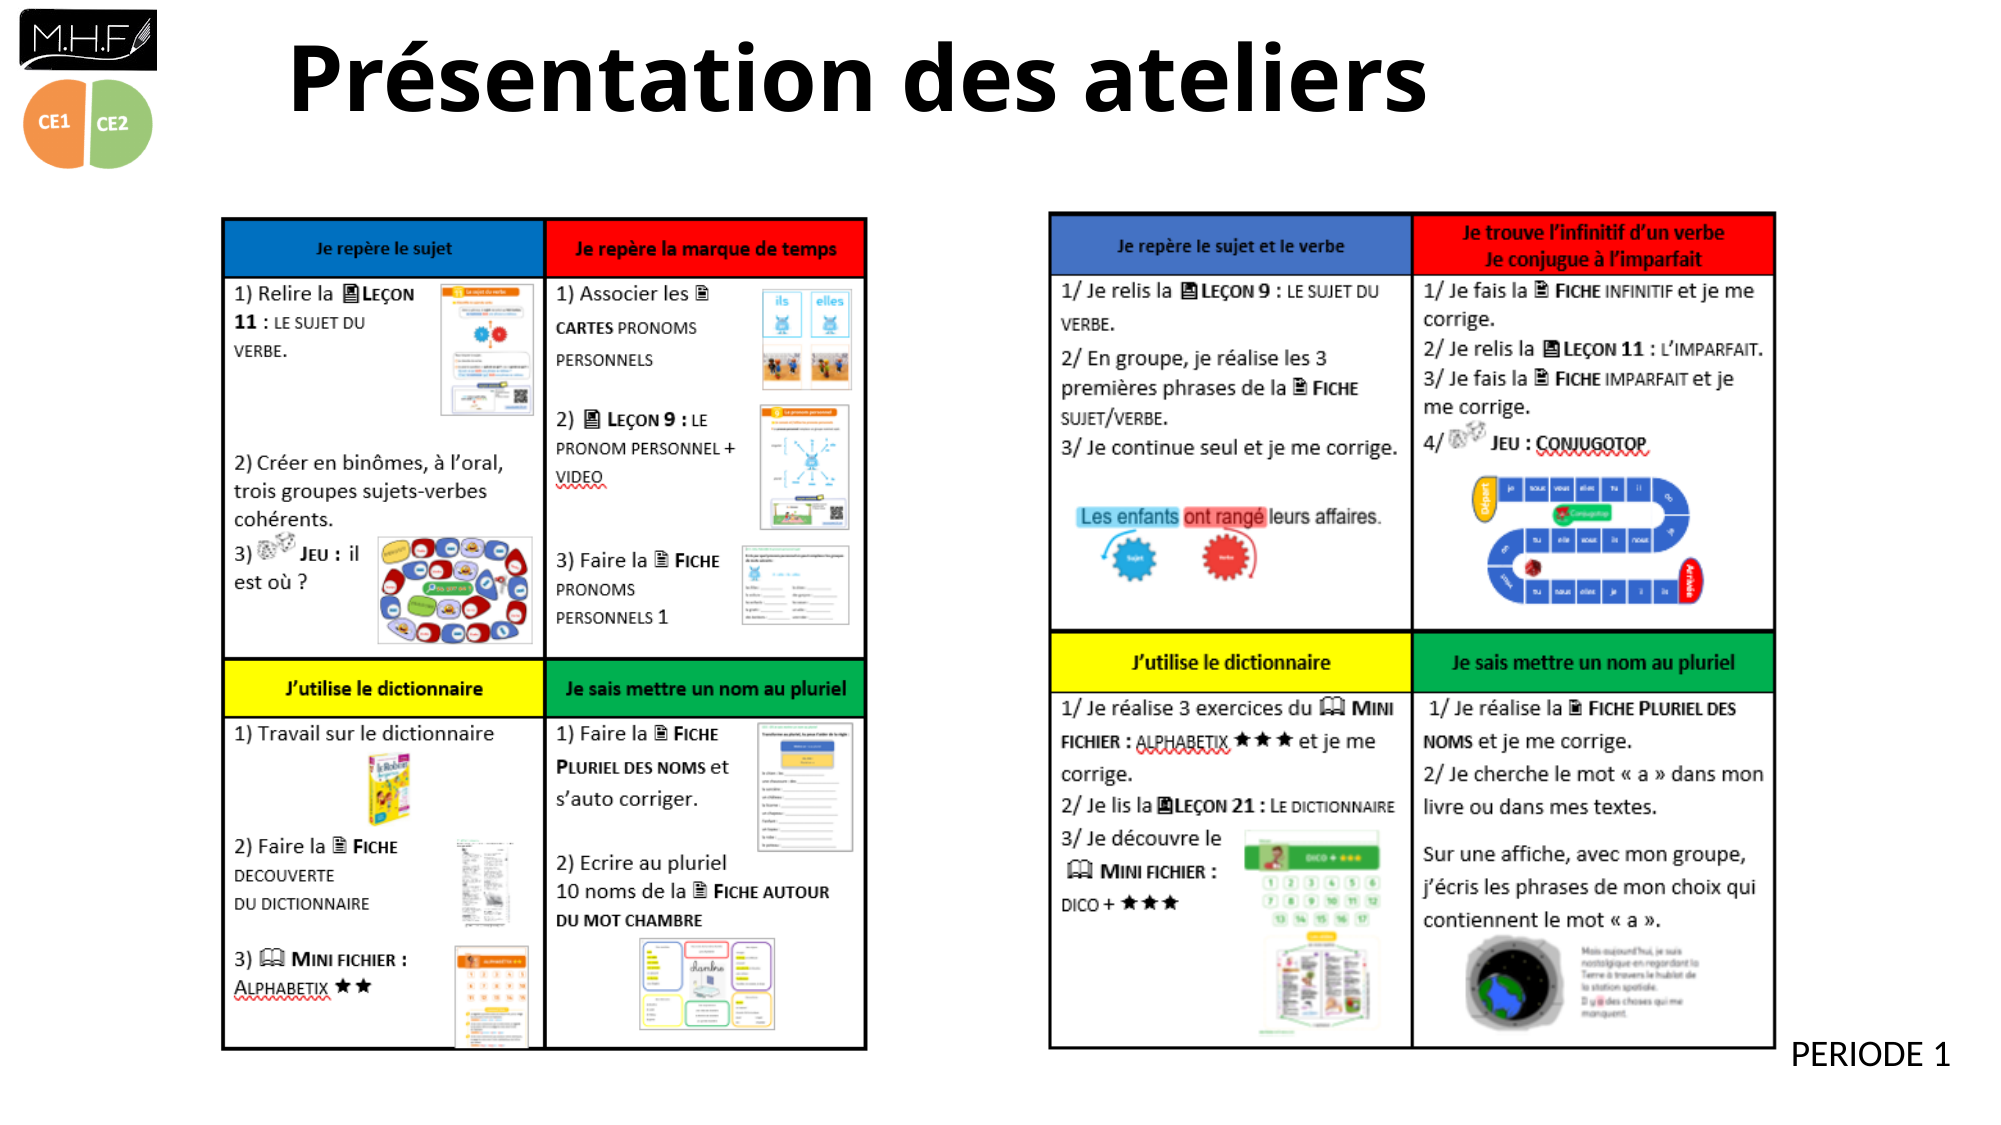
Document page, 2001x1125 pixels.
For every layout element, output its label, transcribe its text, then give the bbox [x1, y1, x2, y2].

title Présentation des ateliers [271, 7, 1818, 156]
picture [1, 7, 177, 207]
picture [211, 207, 874, 1056]
picture [1044, 207, 1789, 1056]
text_box PERIODE 1 [1362, 1021, 1967, 1082]
